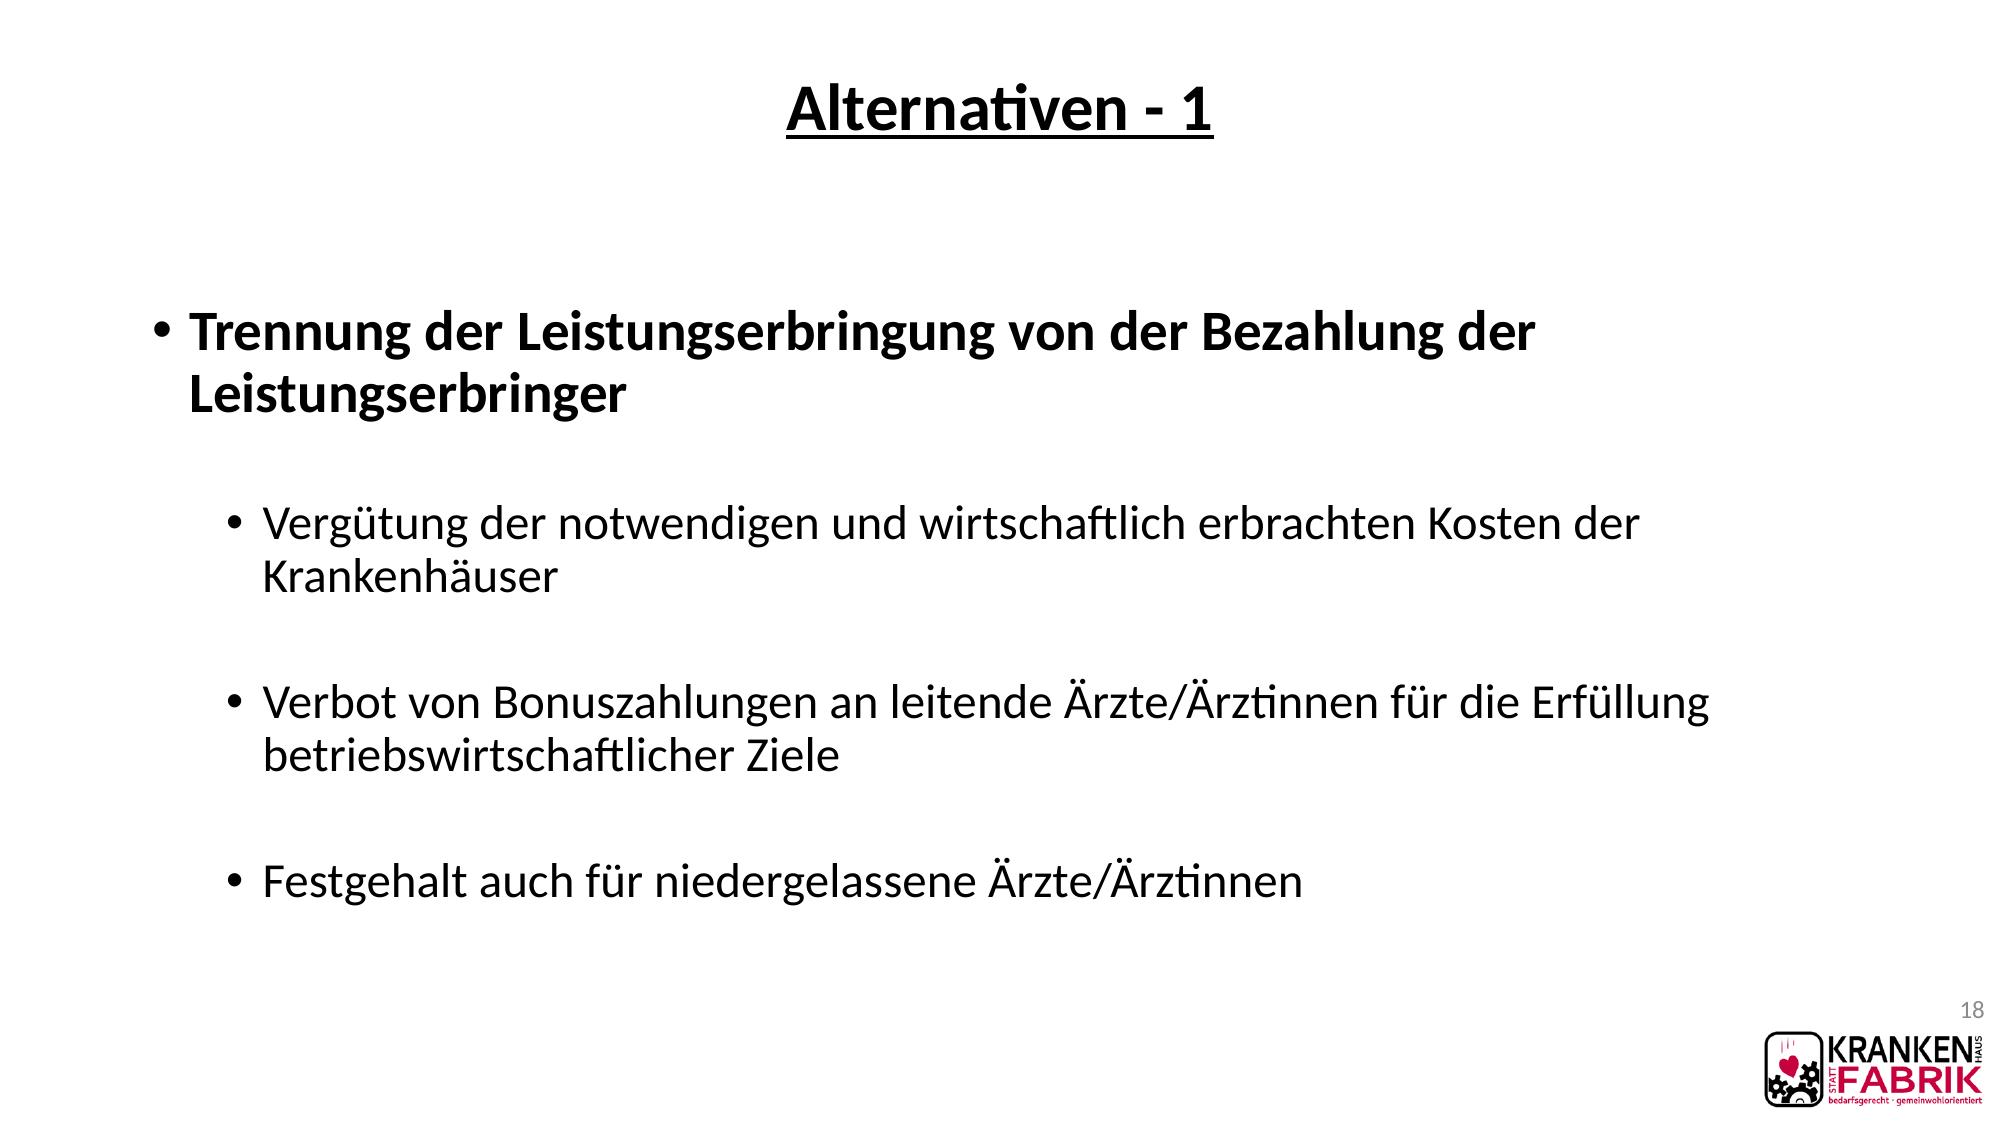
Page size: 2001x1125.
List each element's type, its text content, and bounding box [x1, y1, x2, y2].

slide_number 18 [1550, 979, 2000, 1039]
title Alternativen - 1 [137, 0, 1863, 204]
list Trennung der Leistungserbringung von der Bezahlung der Leistungserbringer Vergütung der notwendigen und wirtschaftlich erbrachten Kosten der Krankenhäuser Verbot von Bonuszahlungen an leitende Ärzte/Ärztinnen für die Erfüllung betriebswirtschaftlicher Ziele Festgehalt auch für niedergelassene Ärzte/Ärztinnen [137, 204, 1863, 919]
picture [1746, 1039, 2000, 1125]
